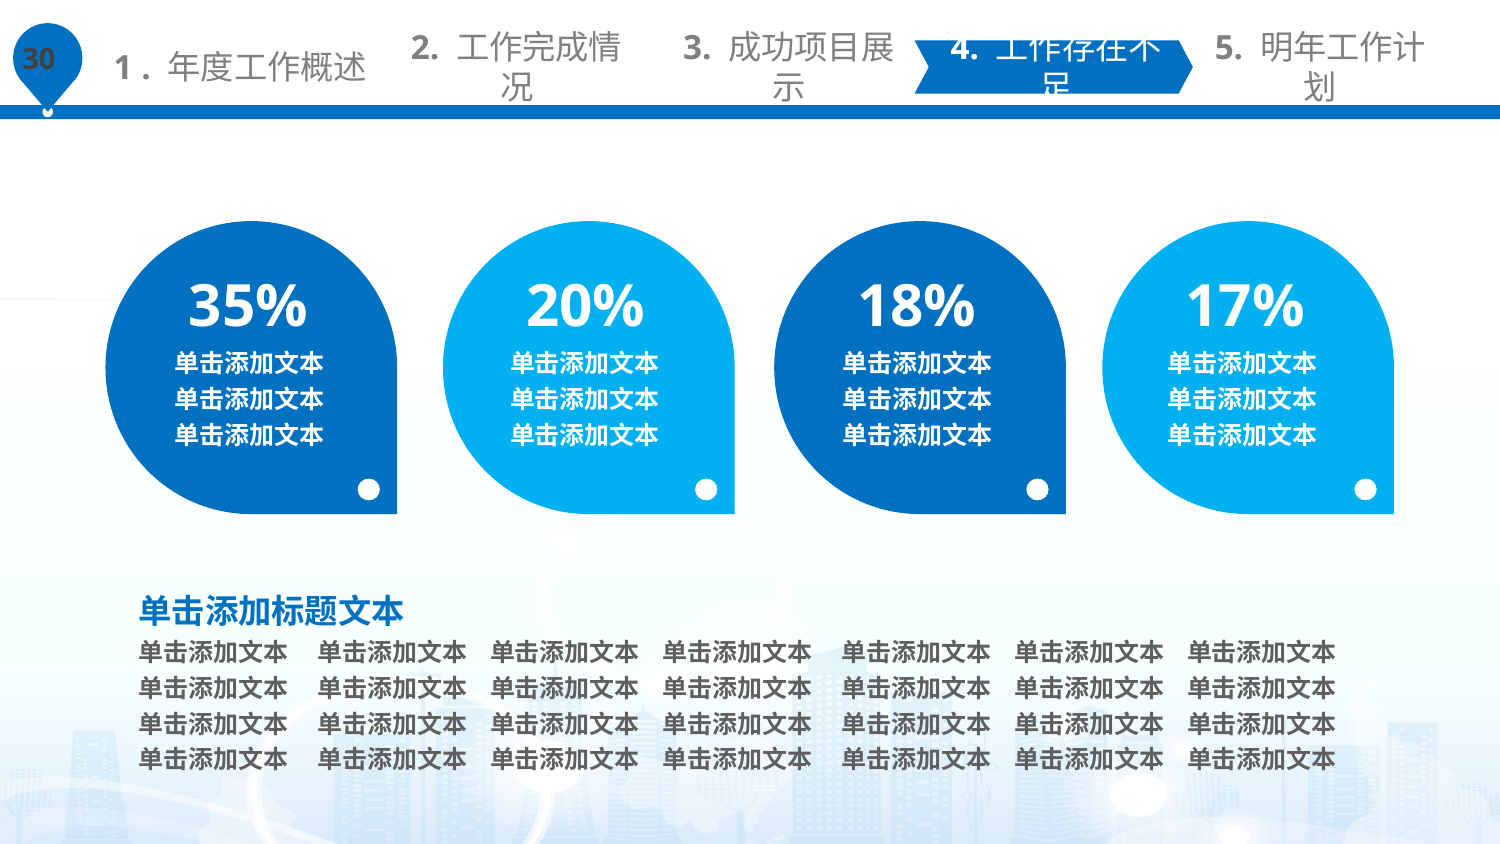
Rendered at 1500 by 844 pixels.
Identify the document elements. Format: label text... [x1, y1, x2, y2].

text_box [1102, 221, 1394, 515]
text_box [0, 120, 1500, 844]
text_box 4. 工作存在不足 [941, 26, 1172, 107]
text_box 35% [188, 268, 308, 334]
text_box 单击添加标题文本 单击添加文本 单击添加文本 单击添加文本 单击添加文本 单击添加文本 单击添加文本 单击添加文本 单击添加文本 单击添加文本 单击添加文本 单击添加文本 单击添加文本 单击添加文本 单击添加文本 单击添加文本 单击添加文本 单击添加文本 单击添加文本 单击添加文本 单击添加文本 单击添加文本 单击添加文本 单击添加文本 单击添加文本 单击添加文本 单击添加文本 单击添加文本 单击添加文本 [123, 575, 1412, 782]
text_box 单击添加文本 单击添加文本 单击添加文本 [495, 334, 682, 457]
text_box 20% [526, 268, 646, 334]
text_box 5. 明年工作计划 [1205, 26, 1436, 107]
text_box 3. 成功项目展示 [673, 26, 905, 107]
text_box 1 . 年度工作概述 [100, 46, 380, 87]
picture [0, 0, 1500, 105]
text_box [774, 221, 1066, 515]
text_box 单击添加文本 单击添加文本 单击添加文本 [1153, 334, 1340, 457]
text_box [912, 38, 941, 96]
text_box 17% [1185, 268, 1305, 334]
text_box 18% [857, 268, 977, 334]
text_box [105, 221, 398, 515]
text_box [1172, 38, 1195, 96]
text_box [442, 221, 735, 515]
text_box 2. 工作完成情况 [401, 26, 632, 107]
text_box 单击添加文本 单击添加文本 单击添加文本 [159, 334, 346, 457]
text_box 单击添加文本 单击添加文本 单击添加文本 [828, 334, 1015, 457]
